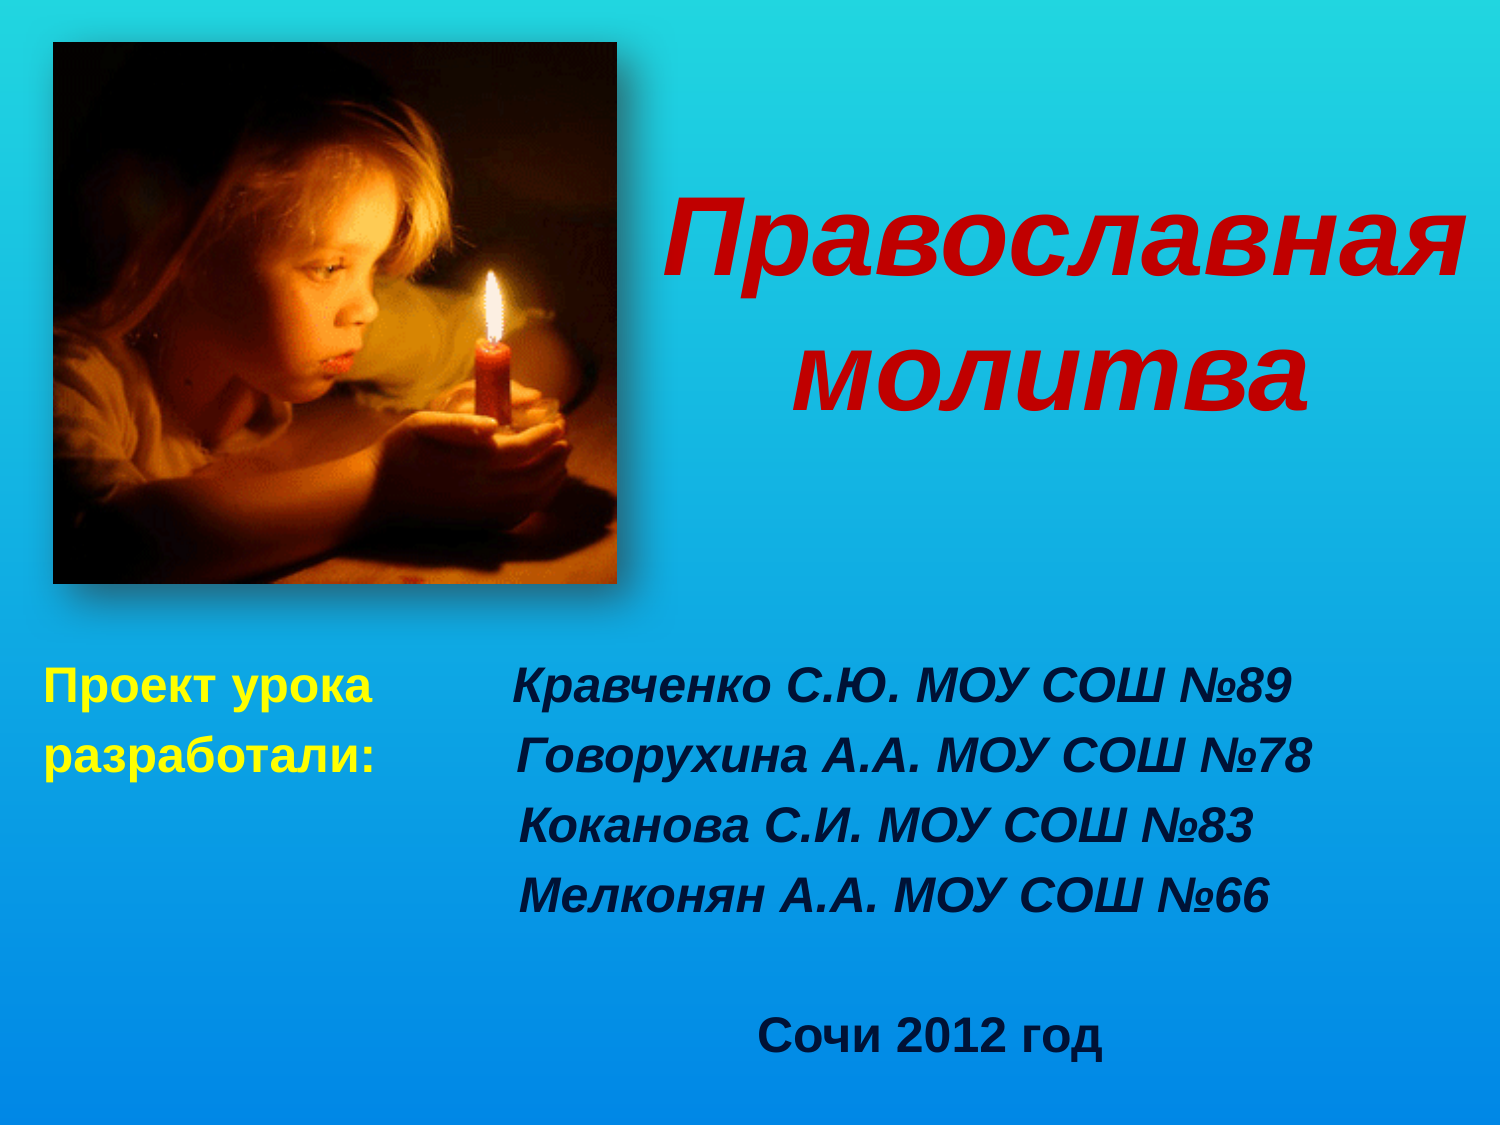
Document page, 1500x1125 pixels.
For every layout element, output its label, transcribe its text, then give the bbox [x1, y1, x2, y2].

subtitle Проект урока Кравченко С.Ю. МОУ СОШ №89 разработали: Говорухина А.А. МОУ СОШ №78 Коканова С.И. МОУ СОШ №83 Мелконян А.А. МОУ СОШ №66 Сочи 2012 год [0, 645, 1471, 1125]
picture [52, 42, 617, 585]
title Православная молитва [650, 42, 1500, 540]
